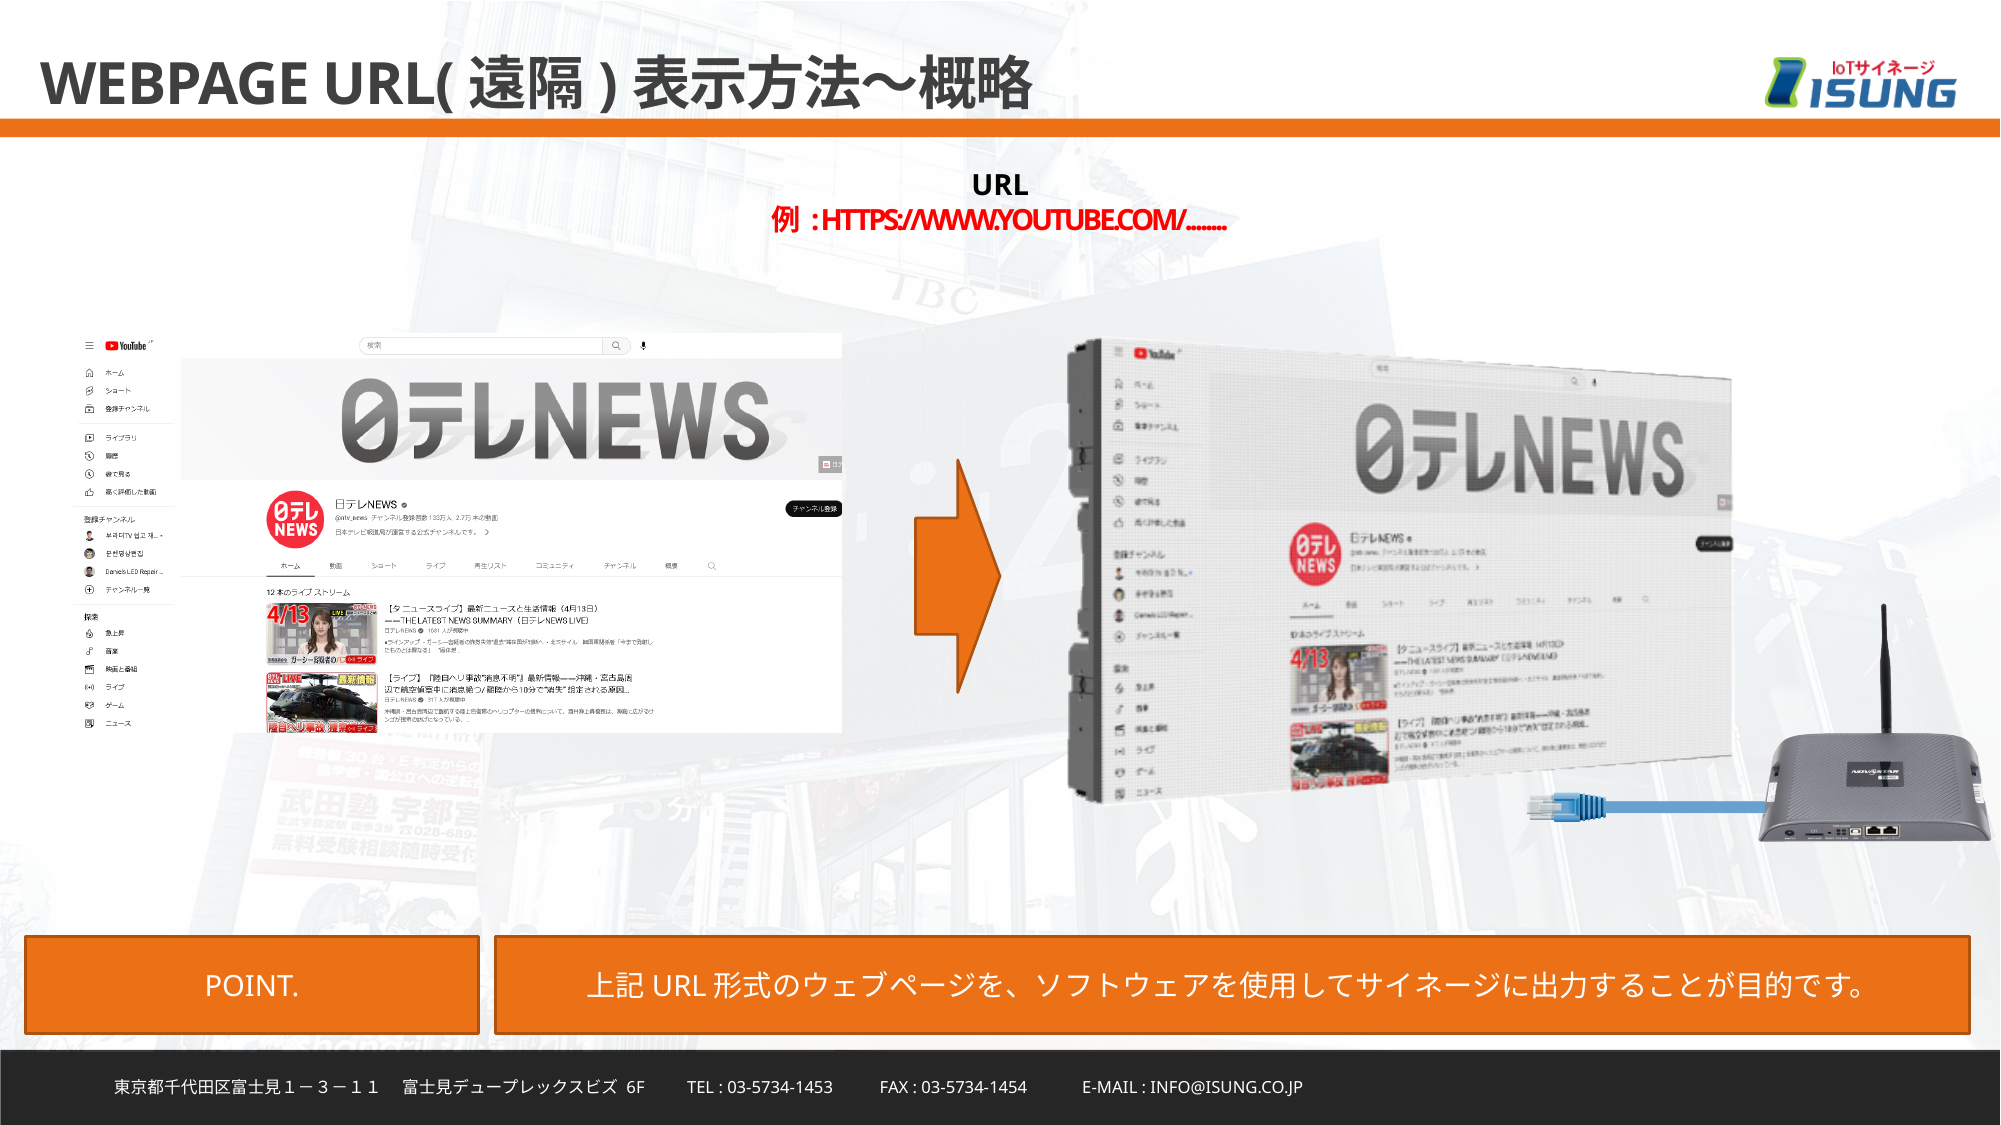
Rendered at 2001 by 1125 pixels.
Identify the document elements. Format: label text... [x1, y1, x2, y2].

text_box 東京都千代田区富士見１－３－１１ 富士見デュープレックスビズ 6F TEL : 03-5734-1453 FAX : 03-5734-1454 E-Mail : info@isung.co.jp [25, 1067, 1320, 1110]
picture [0, 0, 2000, 1053]
